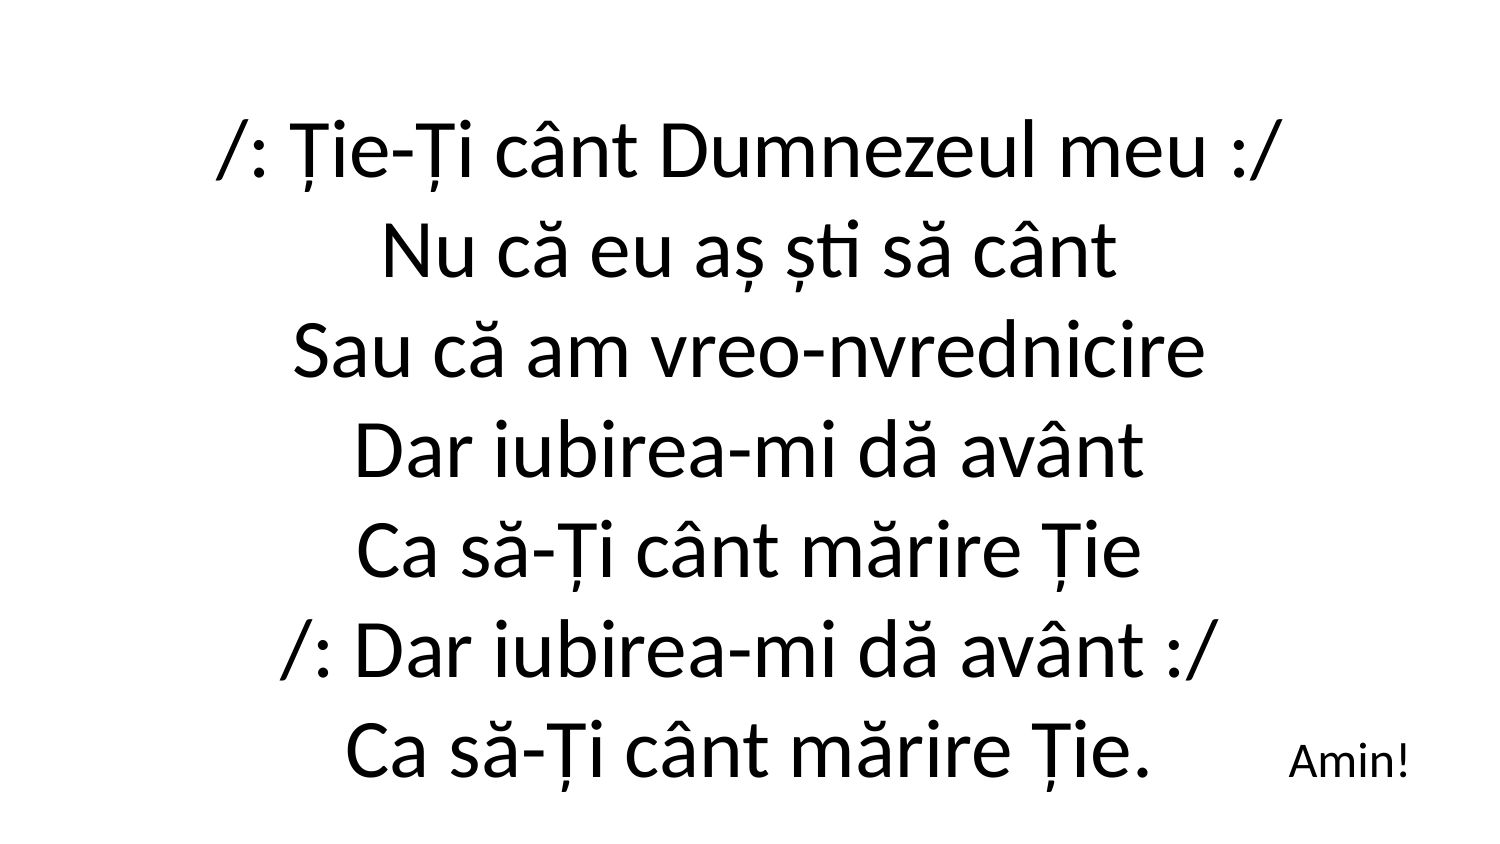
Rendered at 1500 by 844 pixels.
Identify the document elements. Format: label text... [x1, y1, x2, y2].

text_box /: Ție-Ți cânt Dumnezeul meu :/ Nu că eu aș ști să cânt Sau că am vreo-nvrednicire Dar iubirea-mi dă avânt Ca să-Ți cânt mărire Ție /: Dar iubirea-mi dă avânt :/ Ca să-Ți cânt mărire Ție. [201, 42, 1299, 802]
text_box Amin! [1273, 674, 1427, 795]
